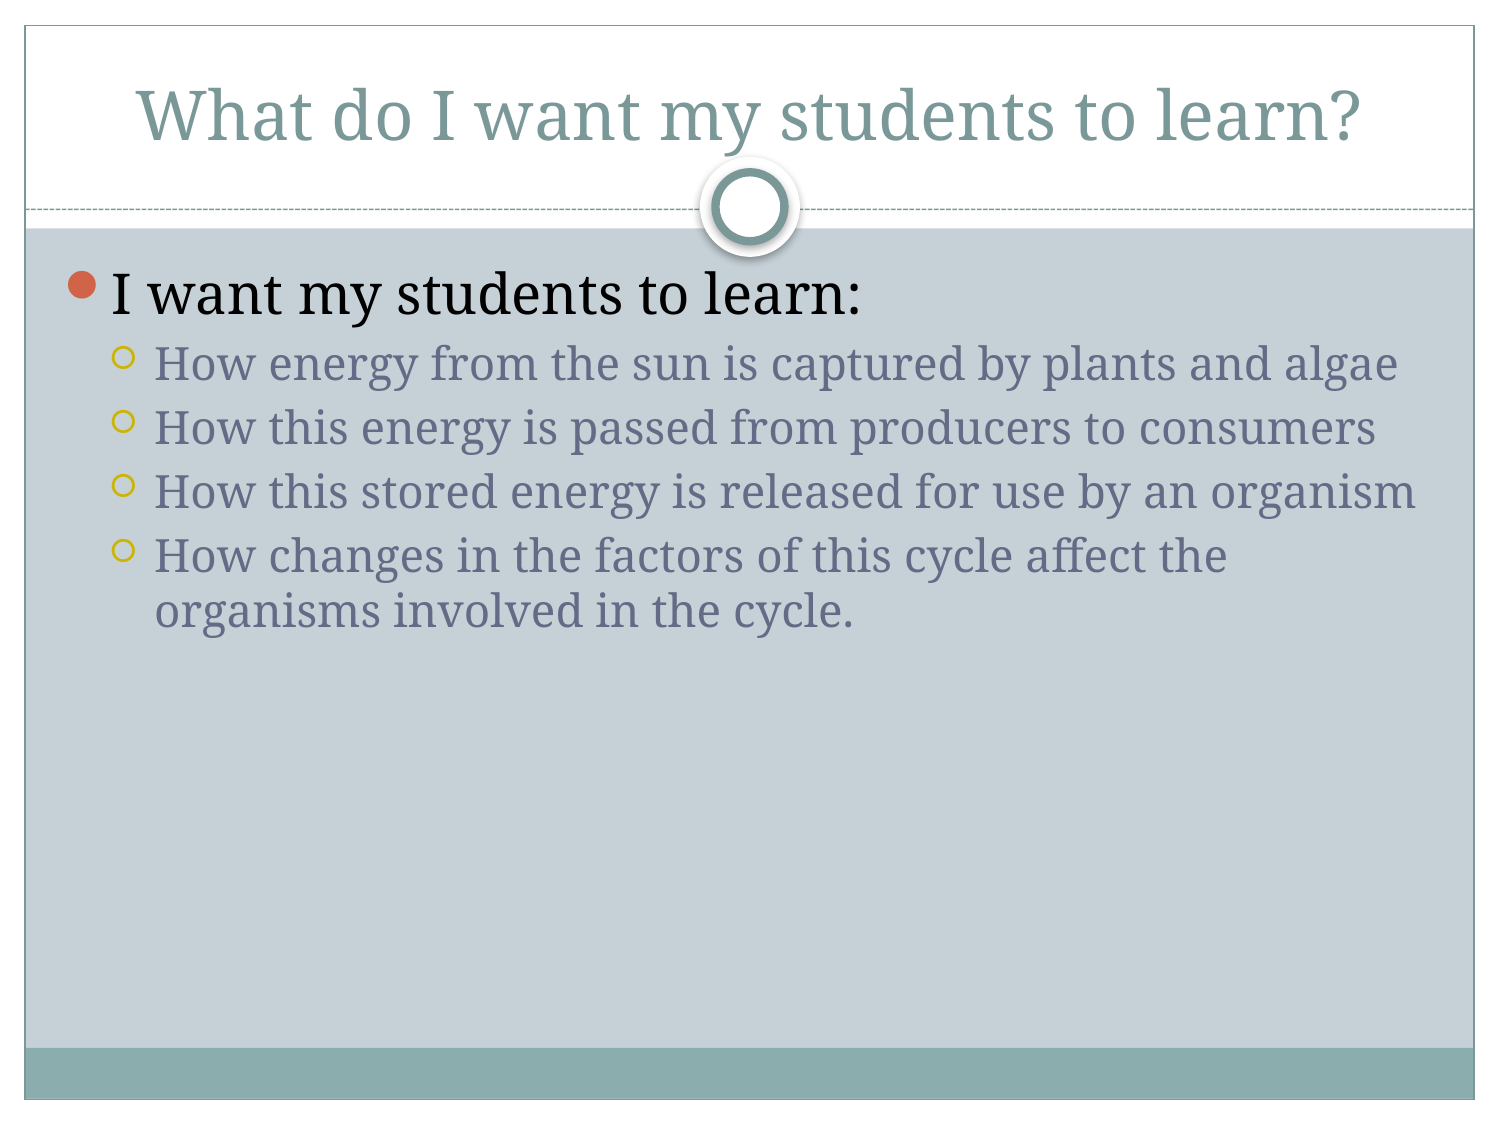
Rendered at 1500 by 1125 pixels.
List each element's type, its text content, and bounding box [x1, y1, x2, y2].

title What do I want my students to learn? [49, 37, 1450, 162]
list I want my students to learn: How energy from the sun is captured by plants and algae How this energy is passed from producers to consumers How this stored energy is released for use by an organism How changes in the factors of this cycle affect the organisms involved in the cycle. [49, 250, 1445, 1001]
